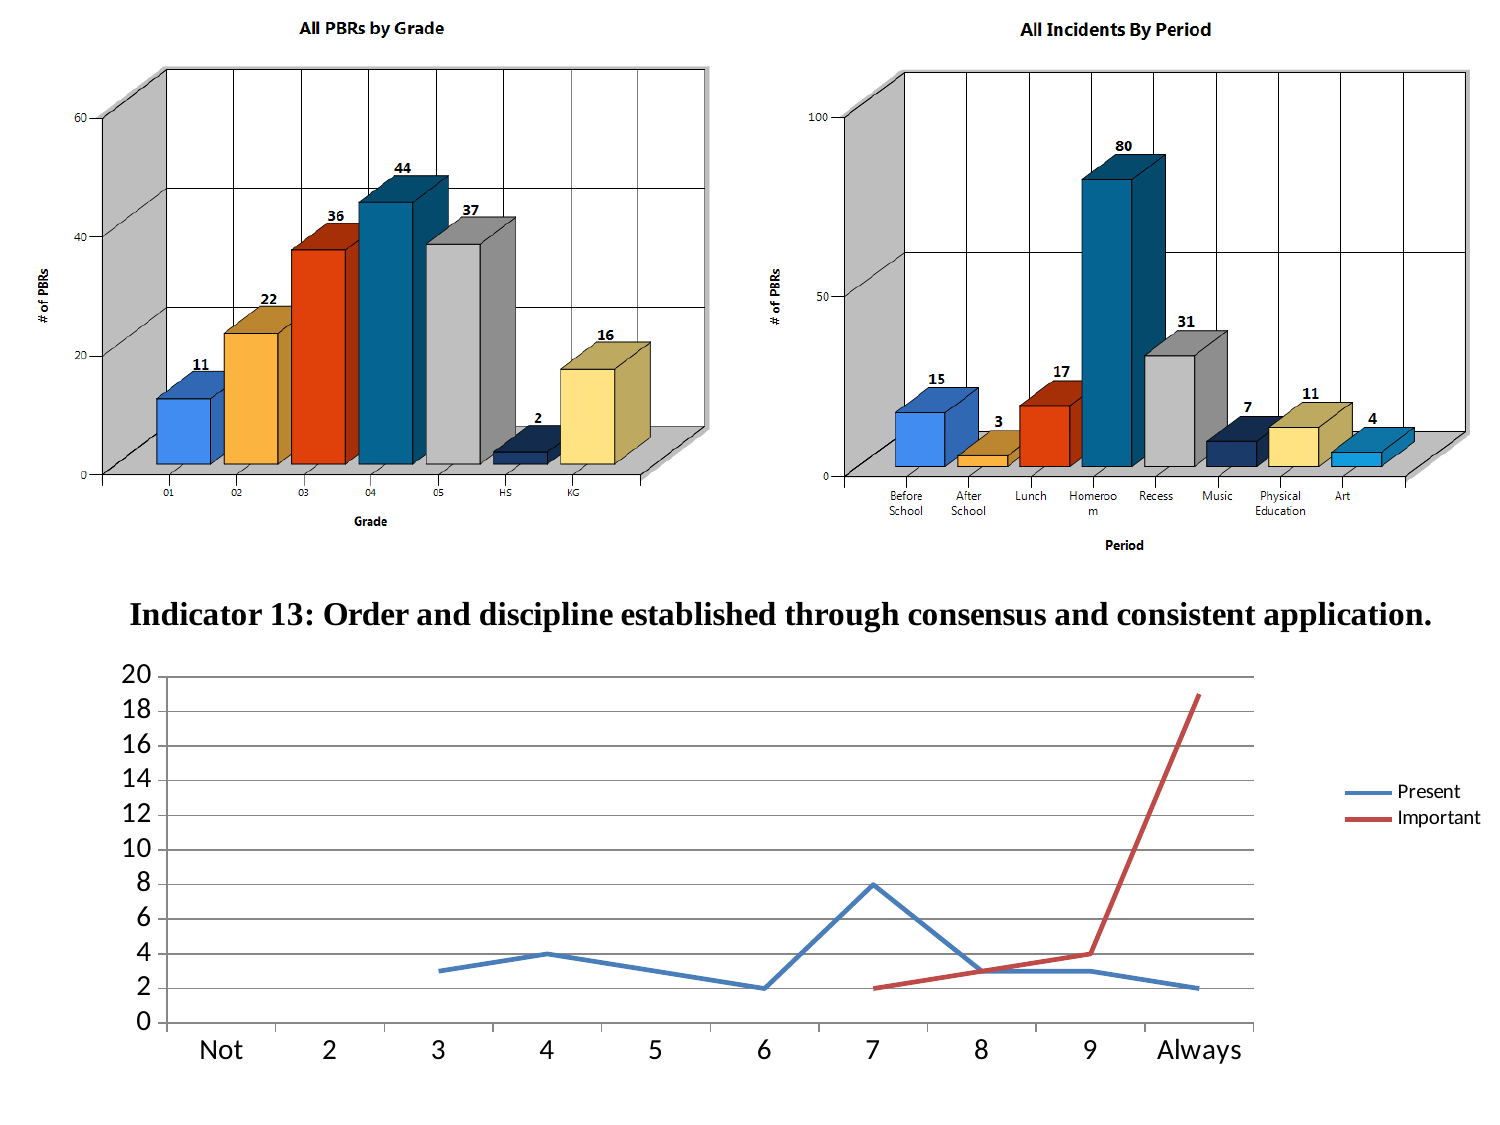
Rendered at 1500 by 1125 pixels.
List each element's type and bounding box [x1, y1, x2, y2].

chart [0, 487, 1500, 1125]
picture [3, 0, 1500, 487]
